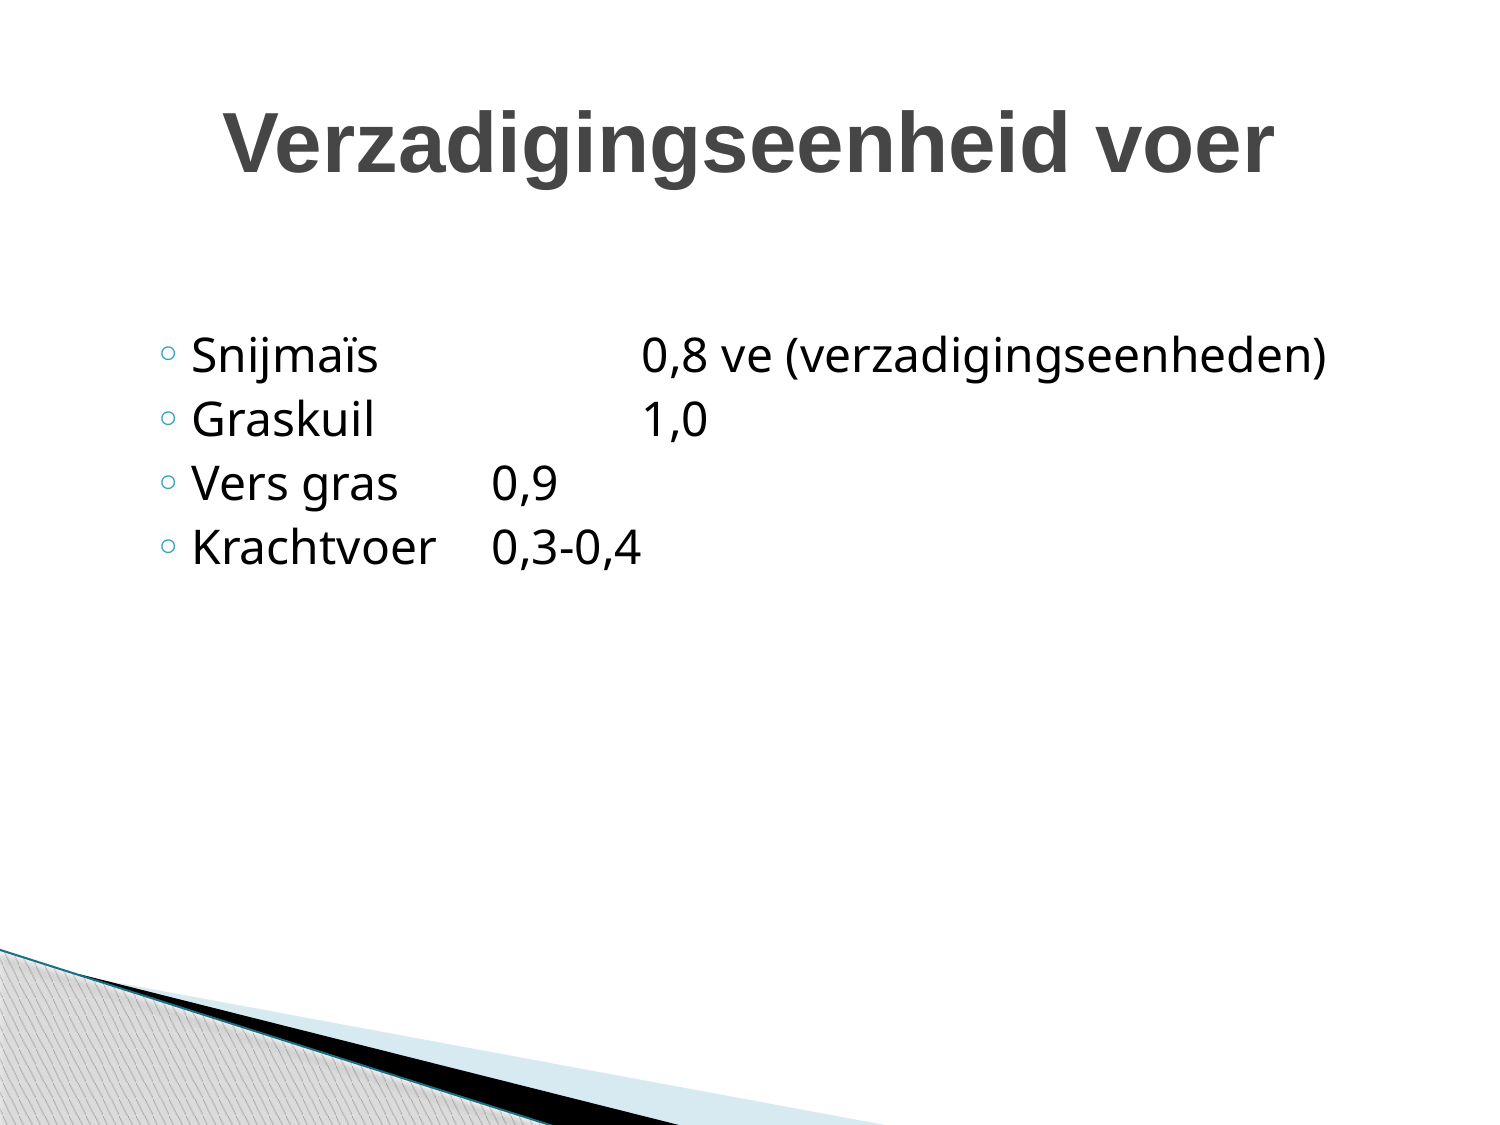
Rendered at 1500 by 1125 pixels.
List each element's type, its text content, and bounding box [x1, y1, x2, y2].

list Snijmaïs 0,8 ve (verzadigingseenheden) Graskuil 1,0 Vers gras 0,9 Krachtvoer 0,3-0,4 [75, 243, 1425, 986]
title Verzadigingseenheid voer [75, 45, 1425, 233]
